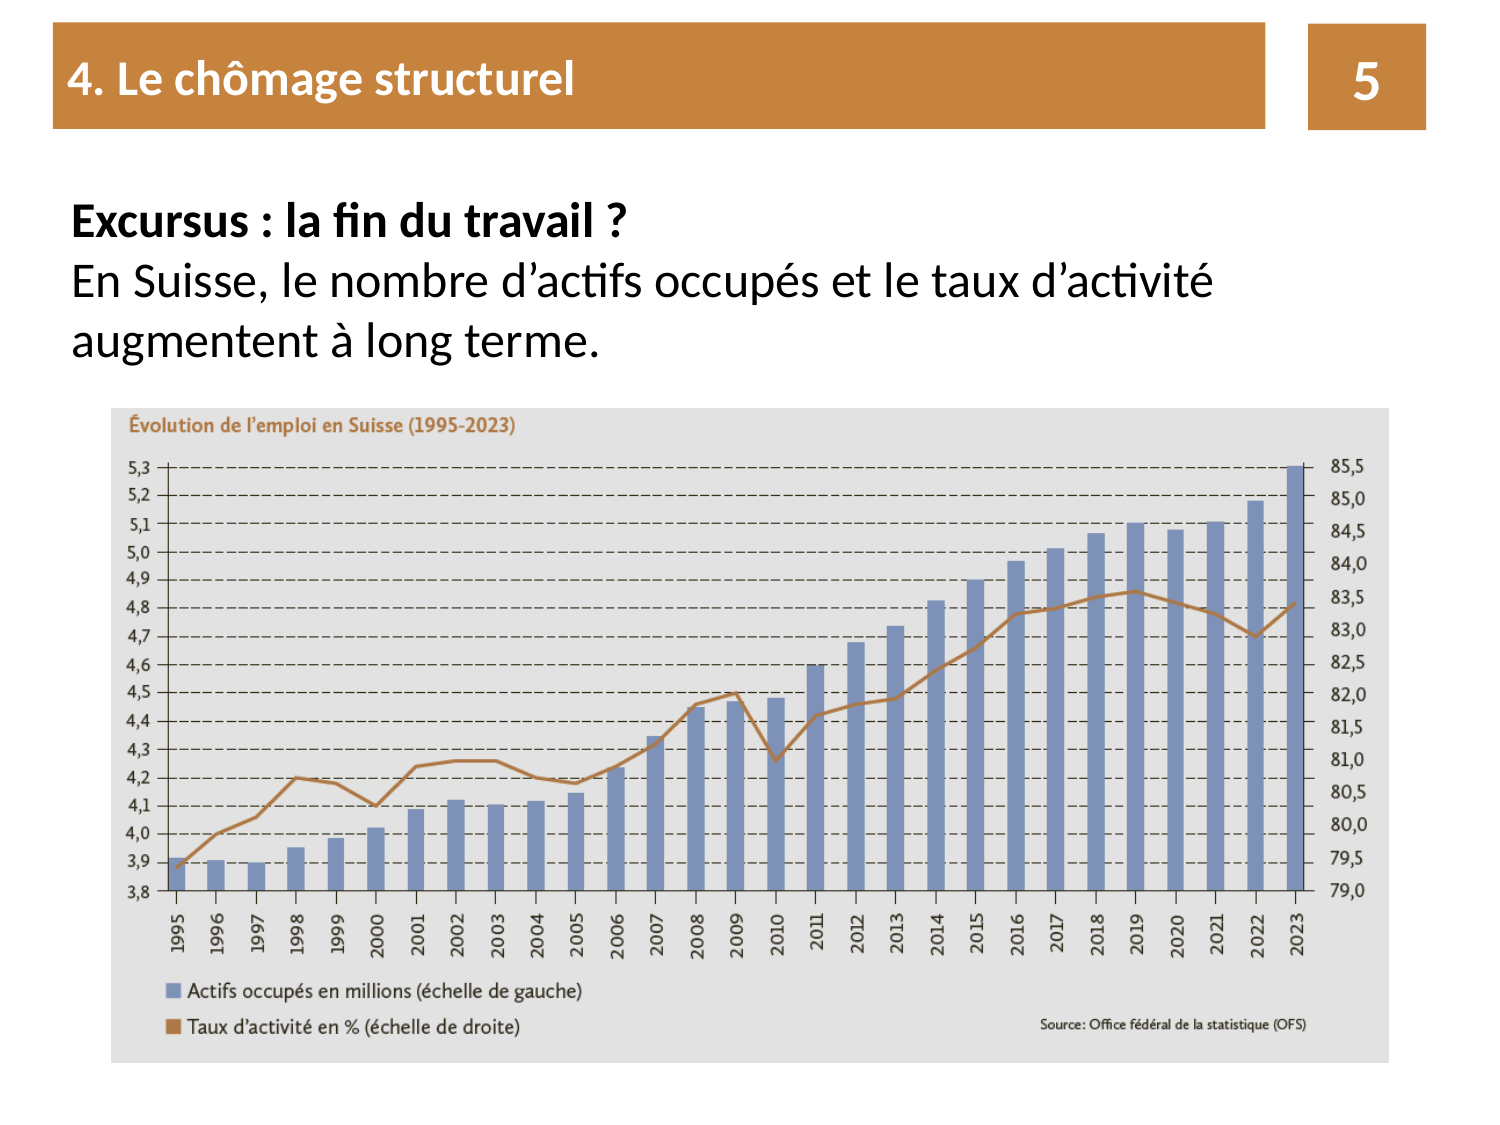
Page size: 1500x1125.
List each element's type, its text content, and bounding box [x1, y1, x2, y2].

text_box 5 [1308, 23, 1427, 131]
picture [110, 408, 1390, 1063]
text_box 4. Le chômage structurel [52, 22, 1266, 129]
text_box Excursus : la fin du travail ? En Suisse, le nombre d’actifs occupés et le taux d’activité augmentent à long terme. [56, 179, 1459, 375]
